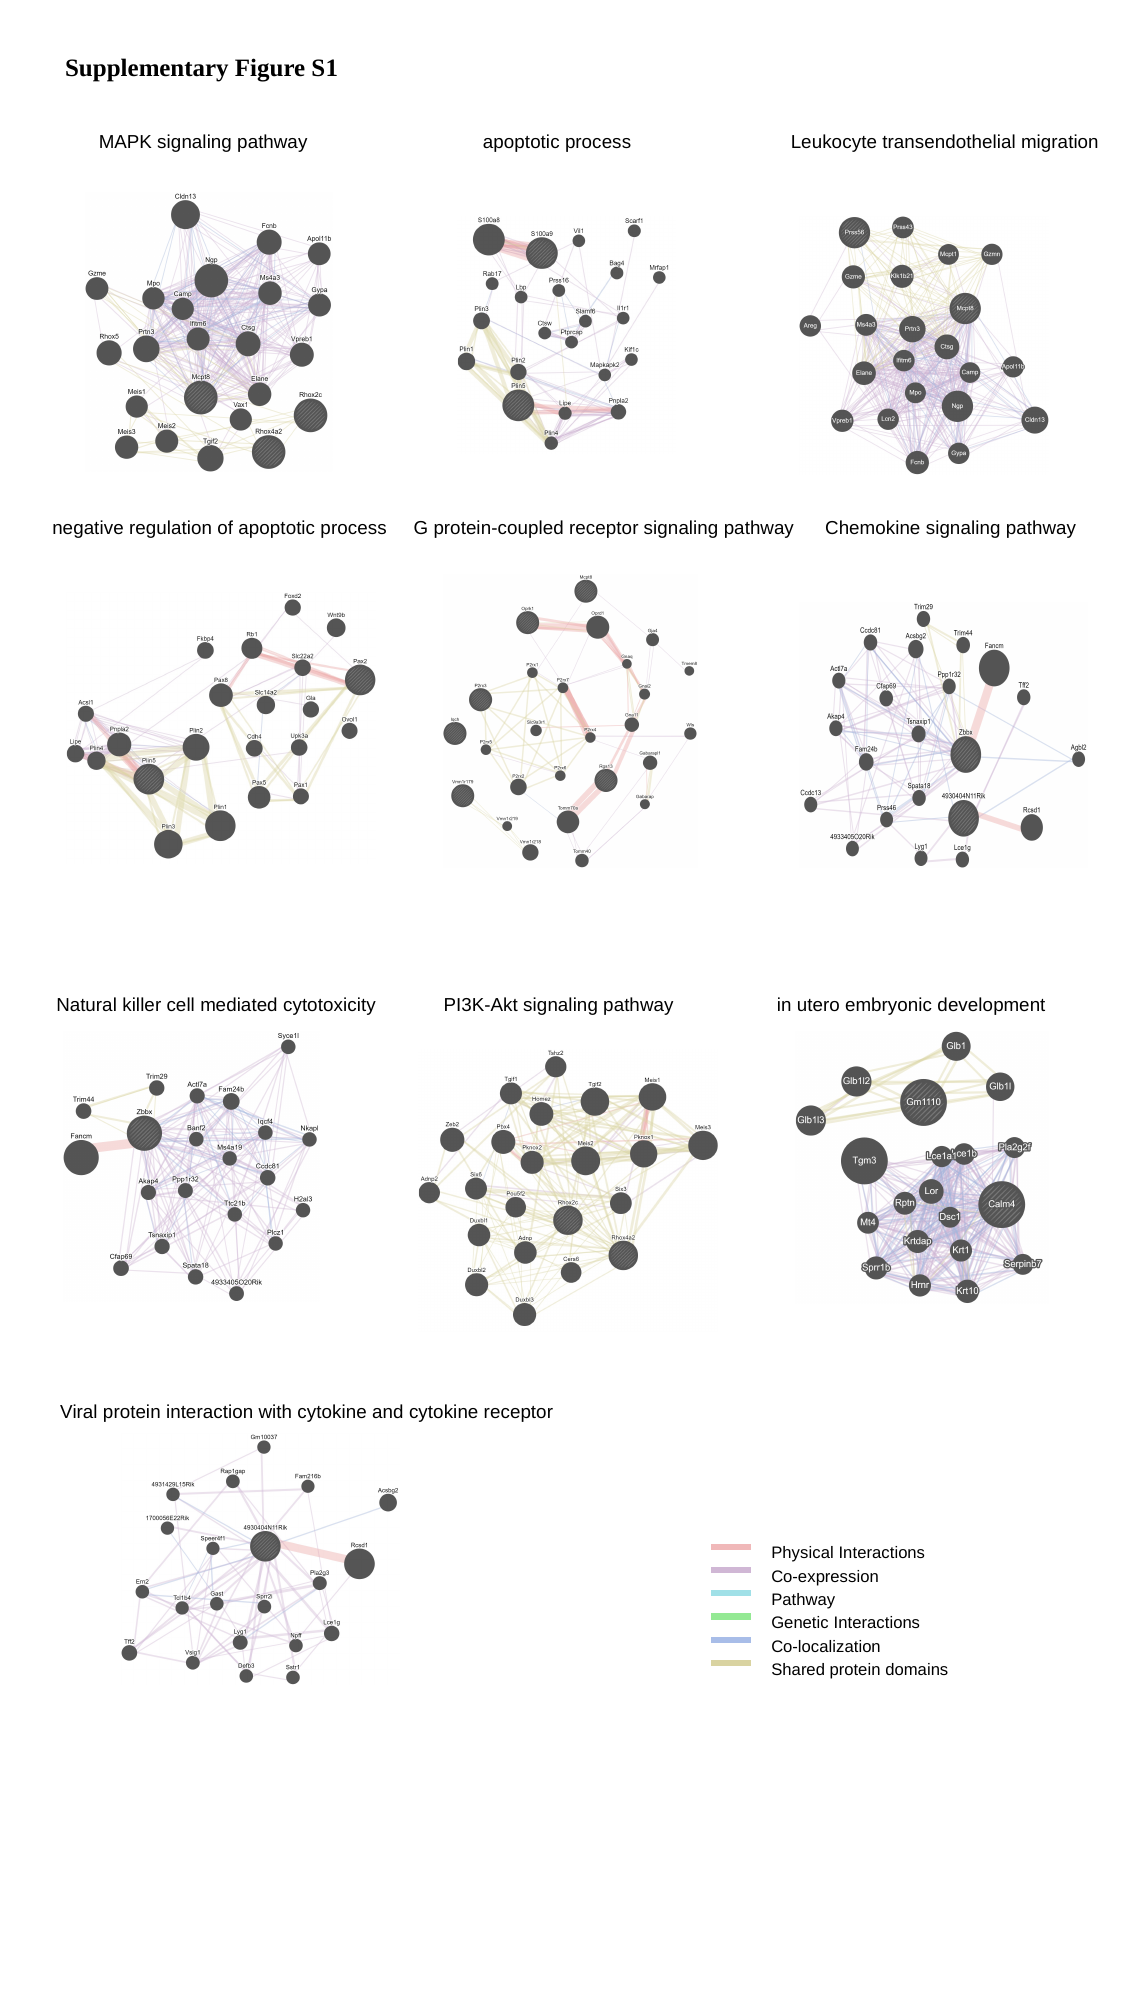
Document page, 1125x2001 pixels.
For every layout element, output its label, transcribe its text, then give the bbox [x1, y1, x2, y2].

picture [418, 1049, 719, 1332]
text_box Supplementary Figure S1 [50, 43, 613, 89]
text_box apoptotic process [468, 121, 664, 160]
picture [84, 191, 334, 472]
picture [442, 573, 699, 869]
picture [457, 215, 676, 455]
text_box G protein-coupled receptor signaling pathway [399, 507, 810, 546]
picture [799, 601, 1088, 868]
picture [121, 1433, 400, 1686]
text_box Leukocyte transendothelial migration [776, 121, 1125, 160]
text_box negative regulation of apoptotic process [37, 507, 399, 546]
text_box Viral protein interaction with cytokine and cytokine receptor [45, 1392, 817, 1430]
text_box Chemokine signaling pathway [810, 507, 1105, 546]
picture [62, 1030, 321, 1302]
text_box in utero embryonic development [762, 984, 1125, 1023]
picture [66, 592, 382, 864]
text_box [710, 1534, 1004, 1688]
text_box Natural killer cell mediated cytotoxicity [41, 985, 428, 1023]
picture [795, 1031, 1050, 1304]
text_box MAPK signaling pathway [84, 121, 360, 160]
text_box PI3K-Akt signaling pathway [428, 984, 762, 1023]
picture [799, 215, 1050, 475]
